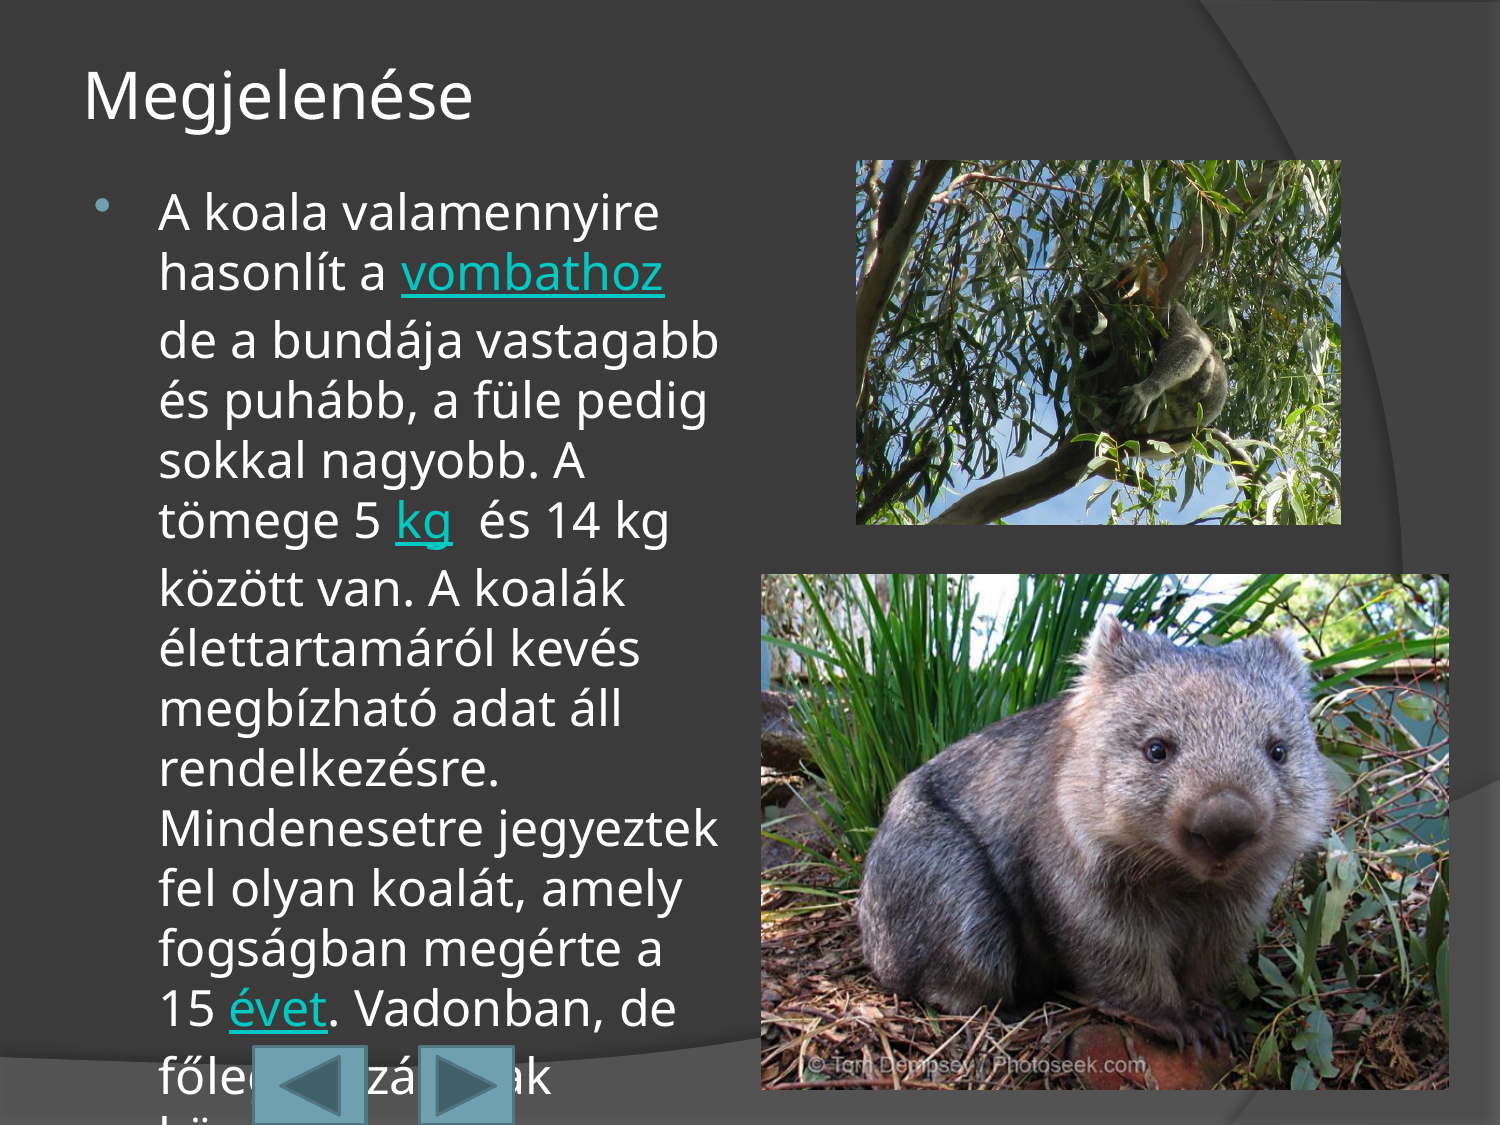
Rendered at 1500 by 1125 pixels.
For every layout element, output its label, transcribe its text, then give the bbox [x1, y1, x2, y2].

title Megjelenése [75, 45, 1425, 220]
list A koala valamennyire hasonlít a vombathoz de a bundája vastagabb és puhább, a füle pedig sokkal nagyobb. A tömege 5 kg és 14 kg között van. A koalák élettartamáról kevés megbízható adat áll rendelkezésre. Mindenesetre jegyeztek fel olyan koalát, amely fogságban megérte a 15 évet. Vadonban, de főleg országutak közelében ez lecsökkenhet 2-3 évre. [75, 172, 750, 1094]
text_box [252, 1045, 368, 1125]
picture [761, 573, 1450, 1090]
picture [856, 160, 1341, 525]
text_box [418, 1045, 515, 1125]
